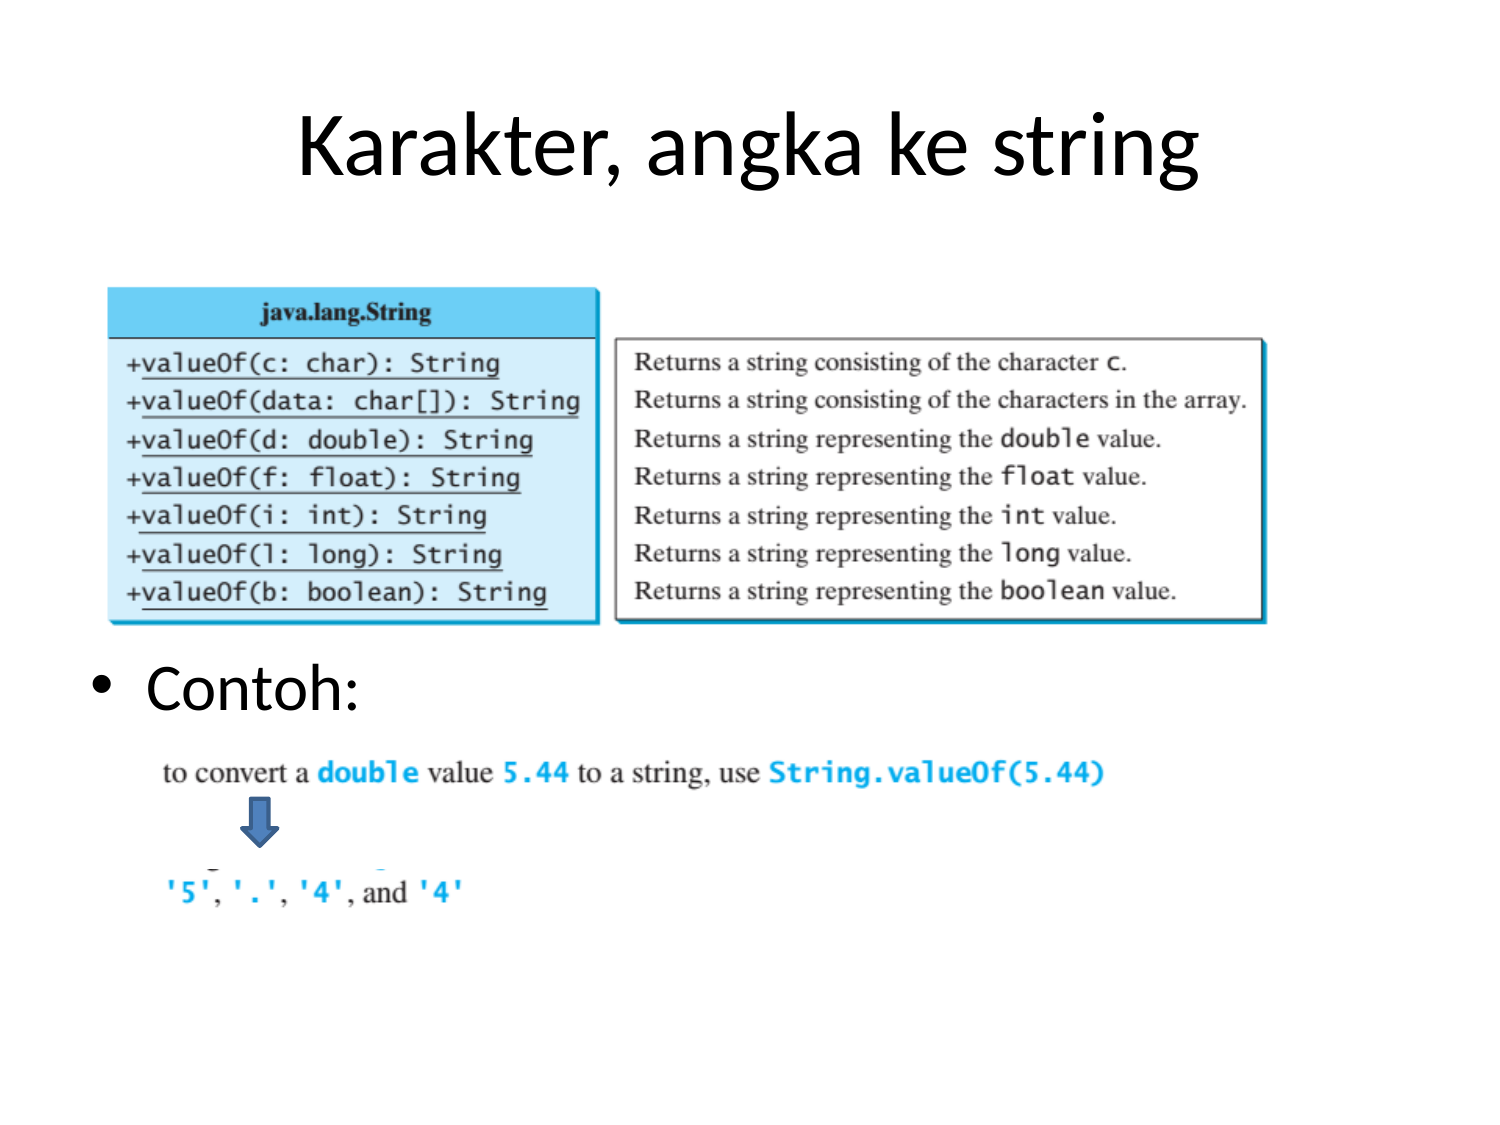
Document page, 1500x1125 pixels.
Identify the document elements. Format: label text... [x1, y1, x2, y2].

picture [159, 751, 1108, 793]
list Contoh: [75, 262, 1425, 1005]
picture [159, 869, 468, 914]
text_box [240, 802, 280, 849]
picture [100, 278, 1278, 637]
title Karakter, angka ke string [75, 45, 1425, 233]
